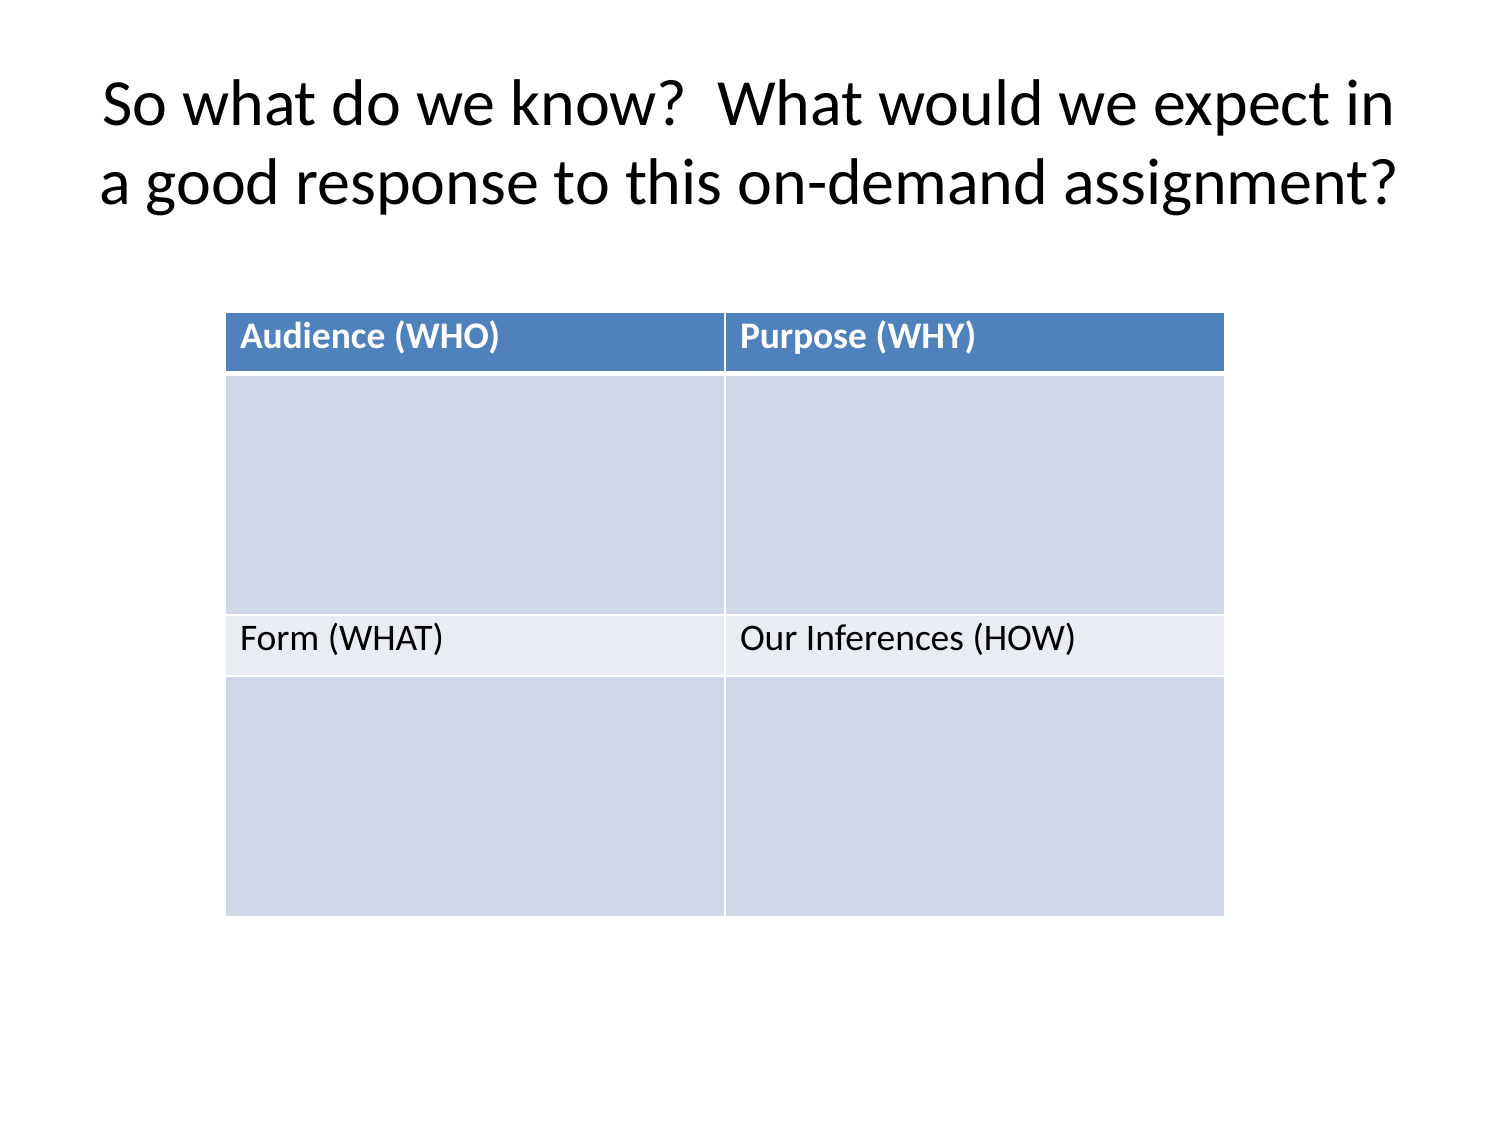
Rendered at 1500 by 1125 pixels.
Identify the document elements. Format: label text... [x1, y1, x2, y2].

table_header Purpose (WHY) [726, 313, 1224, 371]
table_cell [226, 376, 724, 614]
title So what do we know? What would we expect in a good response to this on-demand assignment? [75, 45, 1425, 233]
table_cell Form (WHAT) [226, 616, 724, 675]
table_cell [726, 677, 1224, 916]
table_cell [726, 376, 1224, 614]
table_header Audience (WHO) [226, 313, 724, 371]
table_cell [226, 677, 724, 916]
table_cell Our Inferences (HOW) [726, 616, 1224, 675]
